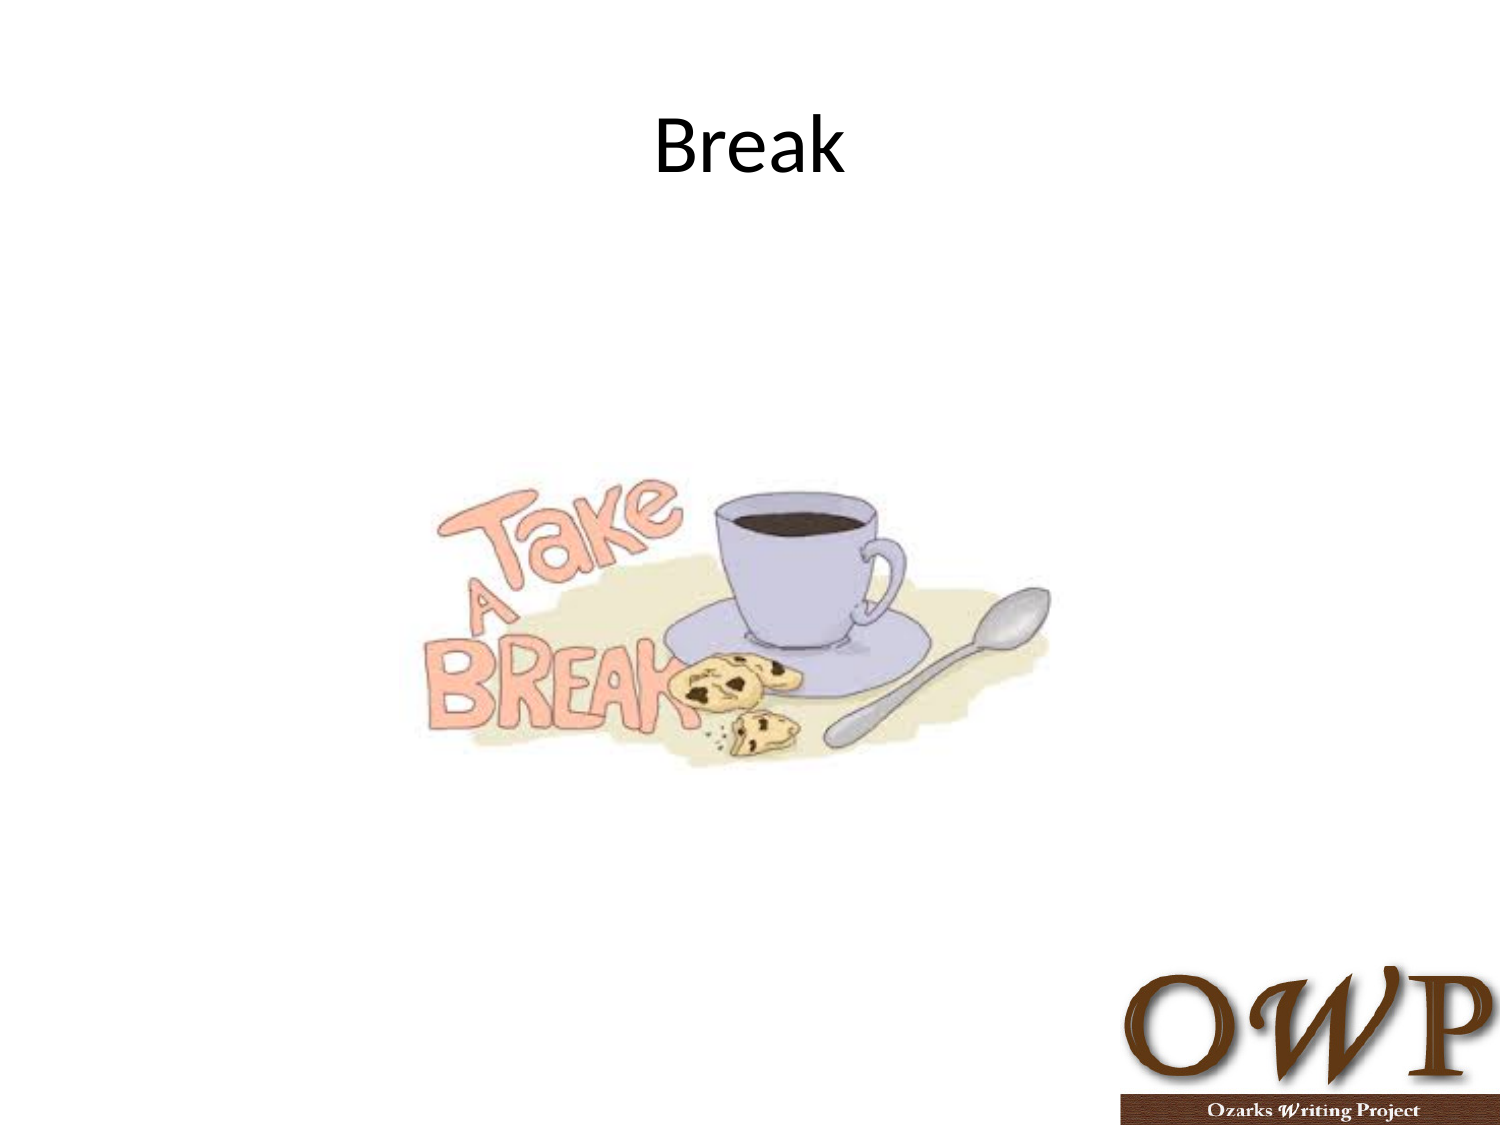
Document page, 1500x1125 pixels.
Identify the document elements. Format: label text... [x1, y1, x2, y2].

title Break [75, 45, 1425, 233]
picture [399, 462, 1065, 776]
picture [1120, 957, 1500, 1125]
